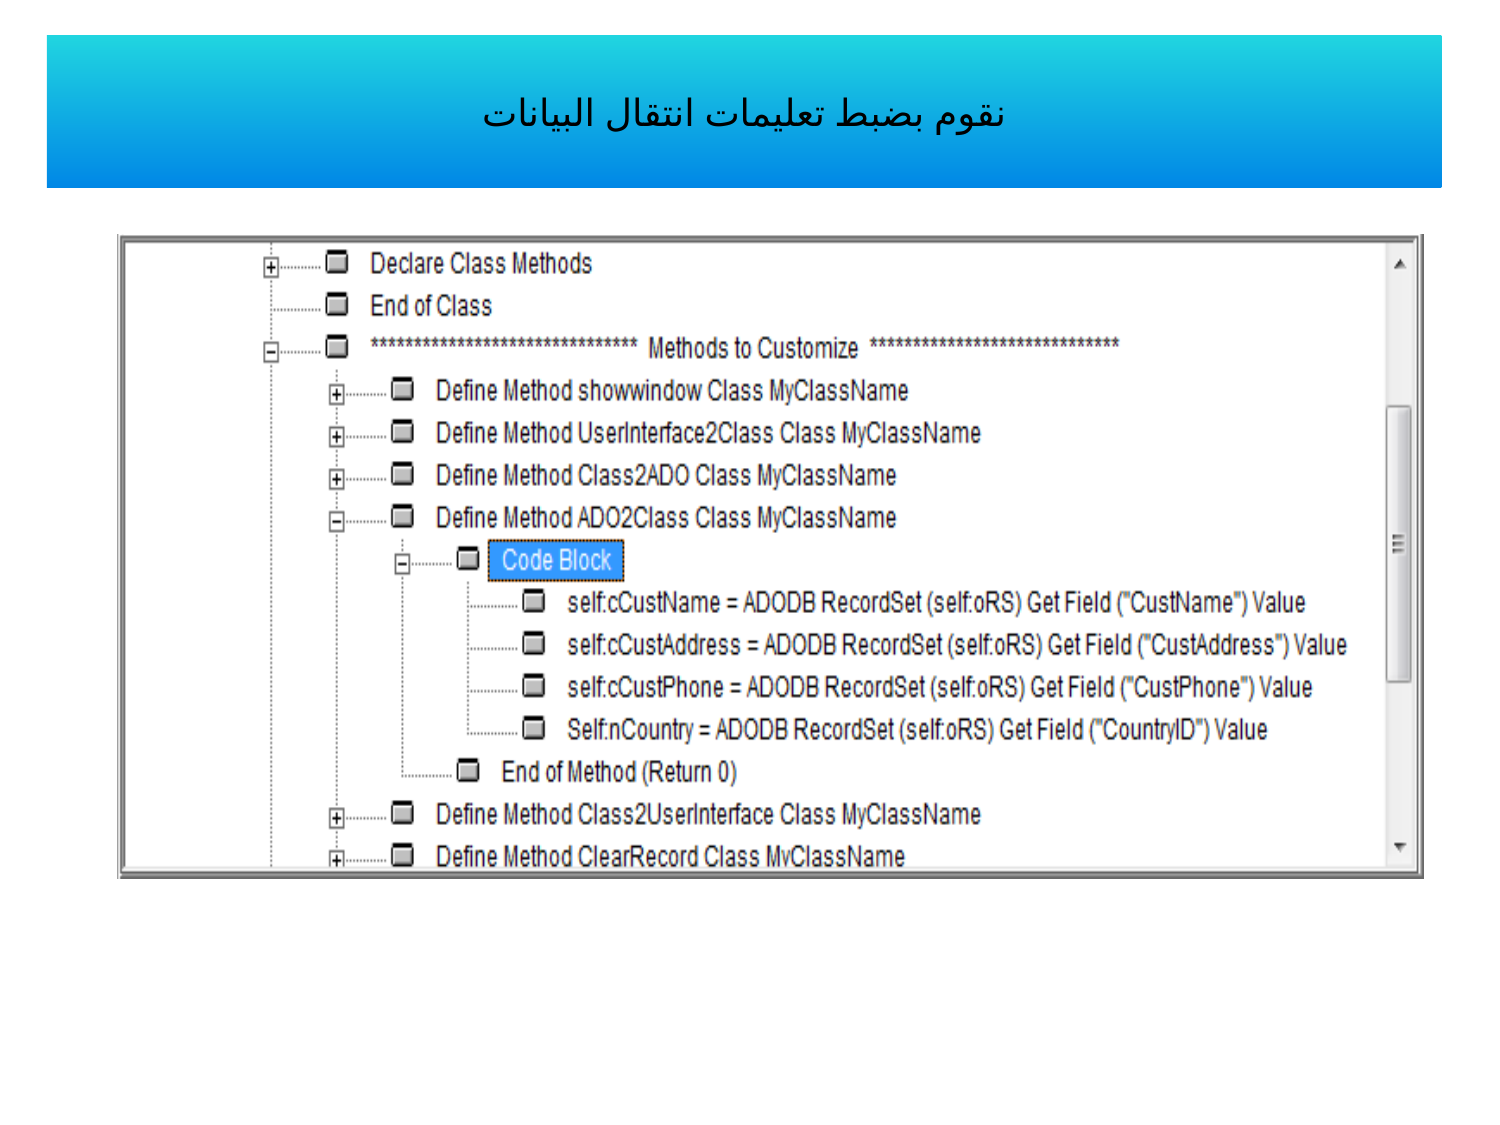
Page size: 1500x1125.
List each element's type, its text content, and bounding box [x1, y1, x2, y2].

picture [116, 234, 1424, 880]
title نقوم بضبط تعليمات انتقال البيانات [46, 35, 1442, 188]
